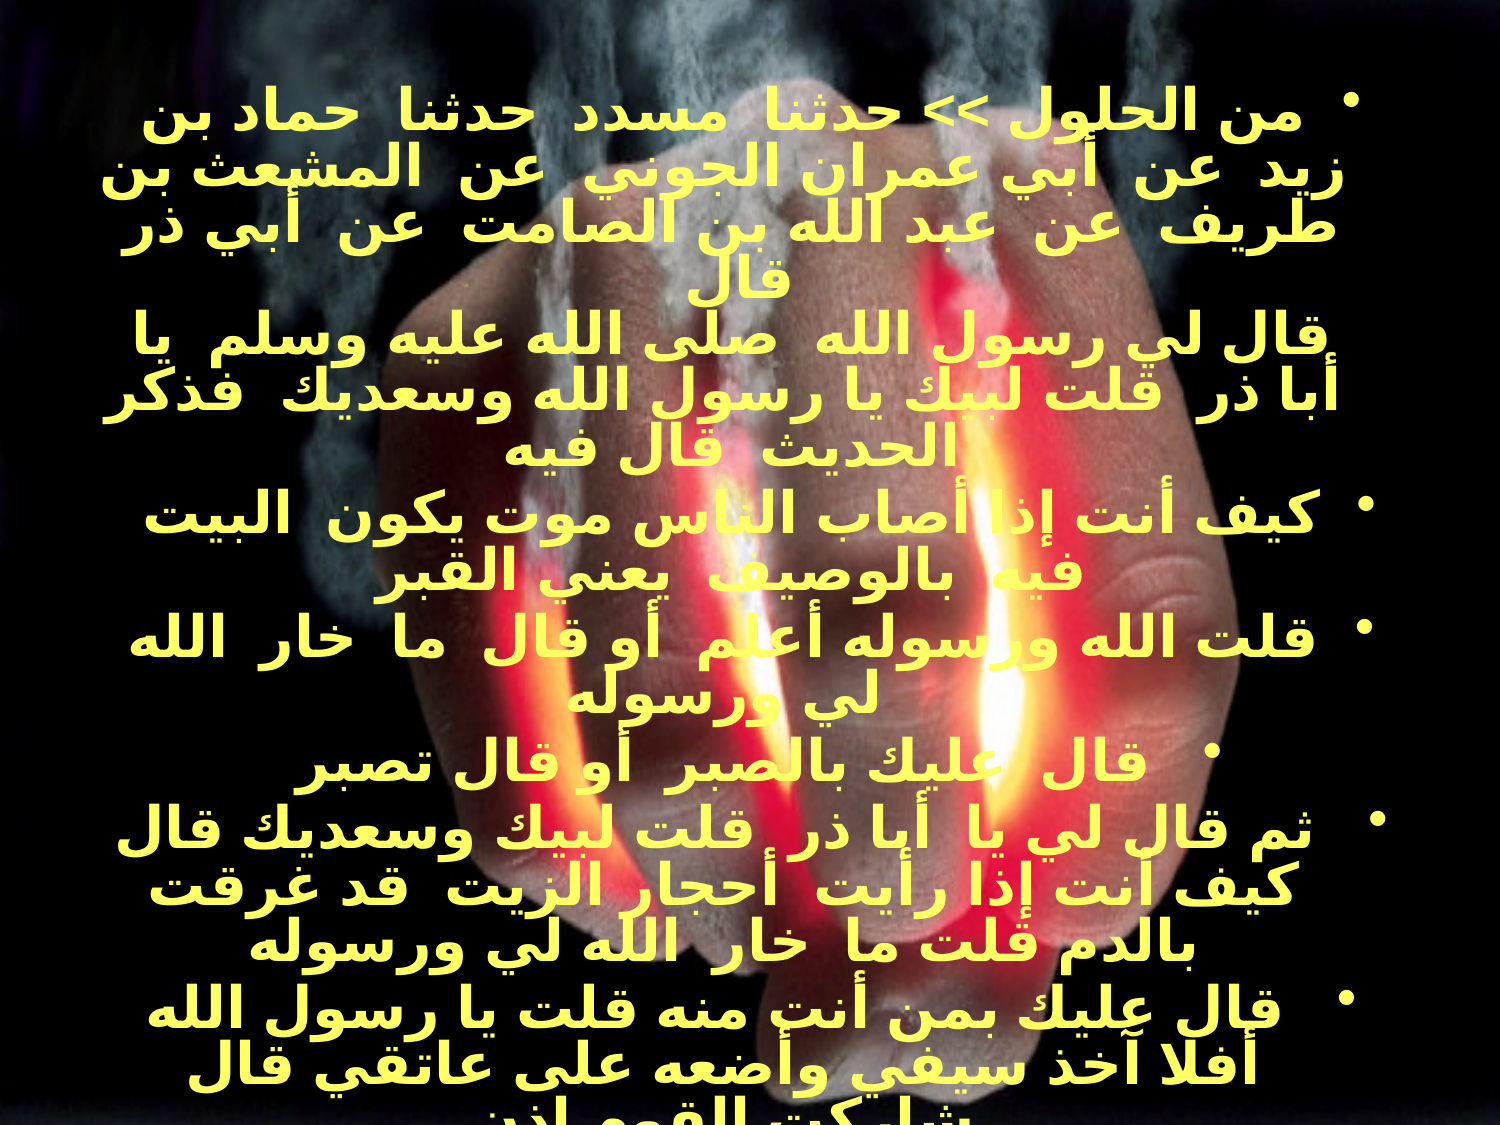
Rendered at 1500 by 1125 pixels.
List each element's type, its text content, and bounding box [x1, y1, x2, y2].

picture [0, 0, 1500, 1125]
list من الحلول >> حدثنا ‏ ‏مسدد ‏ ‏حدثنا ‏ ‏حماد بن زيد ‏ ‏عن ‏ ‏أبي عمران الجوني ‏ ‏عن ‏ ‏المشعث بن طريف ‏ ‏عن ‏ ‏عبد الله بن الصامت ‏ ‏عن ‏ ‏أبي ذر ‏ ‏قال ‏ ‏قال لي رسول الله ‏ ‏صلى الله عليه وسلم ‏ ‏يا ‏ ‏أبا ذر ‏ ‏قلت لبيك يا رسول الله وسعديك ‏ ‏فذكر الحديث ‏ ‏قال فيه كيف أنت إذا أصاب الناس موت يكون ‏ ‏البيت ‏ ‏فيه ‏ ‏بالوصيف ‏ ‏يعني القبر قلت الله ورسوله أعلم ‏ ‏أو قال ‏ ‏ما ‏ ‏خار ‏ ‏الله لي ورسوله قال ‏ ‏عليك بالصبر ‏ ‏أو قال تصبر ‏ ‏ثم قال لي يا ‏ ‏أبا ذر ‏ ‏قلت لبيك وسعديك قال كيف أنت إذا رأيت ‏ ‏أحجار الزيت ‏ ‏قد غرقت بالدم قلت ما ‏ ‏خار ‏ ‏الله لي ورسوله قال عليك بمن أنت منه قلت يا رسول الله أفلا آخذ سيفي وأضعه على عاتقي قال شاركت القوم إذن قلت فما تأمرني قال تلزم بيتك قلت فإن دخل علي بيتي قال فإن خشيت أن ‏ ‏يبهرك ‏ ‏شعاع السيف فألق ثوبك على وجهك ‏ ‏يبوء ‏ ‏بإثمك وإثمه [76, 77, 1427, 1012]
